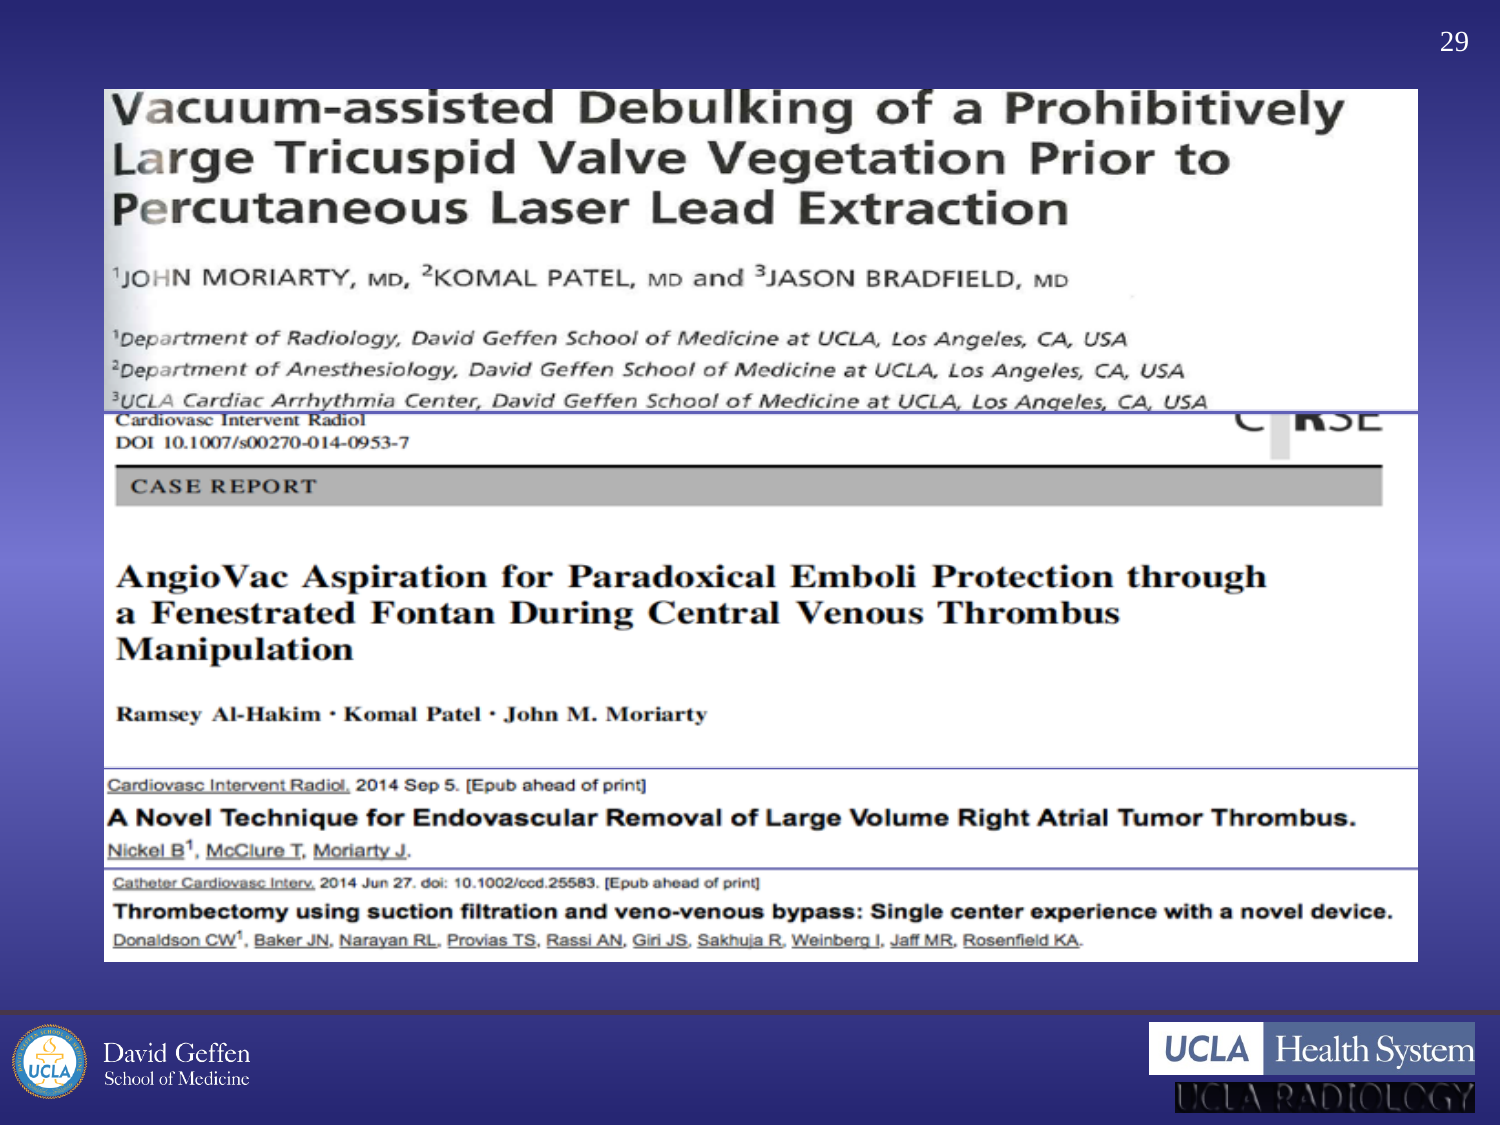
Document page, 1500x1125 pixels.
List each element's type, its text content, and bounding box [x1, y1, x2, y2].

slide_number 29 [1425, 15, 1500, 75]
picture [103, 414, 1418, 962]
picture [99, 1028, 250, 1095]
picture [103, 88, 1418, 411]
picture [12, 1024, 88, 1099]
picture [1149, 1022, 1475, 1075]
picture [1175, 1082, 1475, 1113]
